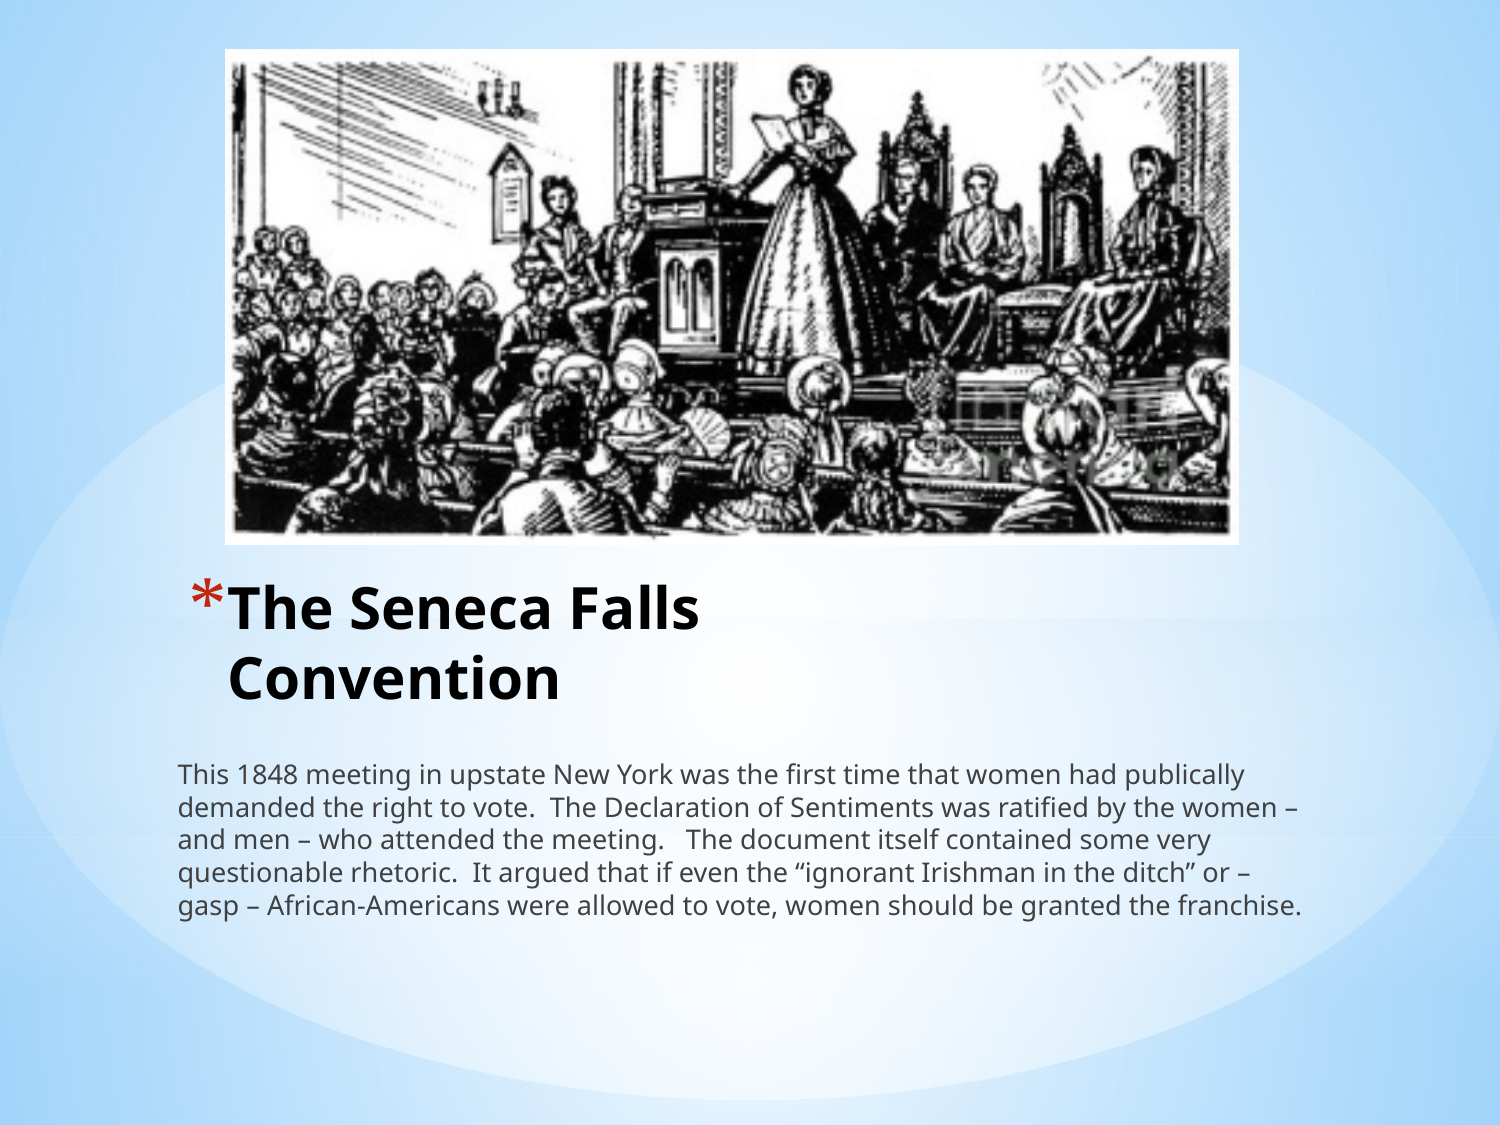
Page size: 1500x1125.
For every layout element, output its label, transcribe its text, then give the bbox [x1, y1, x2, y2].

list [224, 49, 1239, 546]
title The Seneca Falls Convention [174, 600, 913, 719]
list This 1848 meeting in upstate New York was the first time that women had publically demanded the right to vote. The Declaration of Sentiments was ratified by the women – and men – who attended the meeting. The document itself contained some very questionable rhetoric. It argued that if even the “ignorant Irishman in the ditch” or – gasp – African-Americans were allowed to vote, women should be granted the franchise. [162, 750, 1325, 963]
